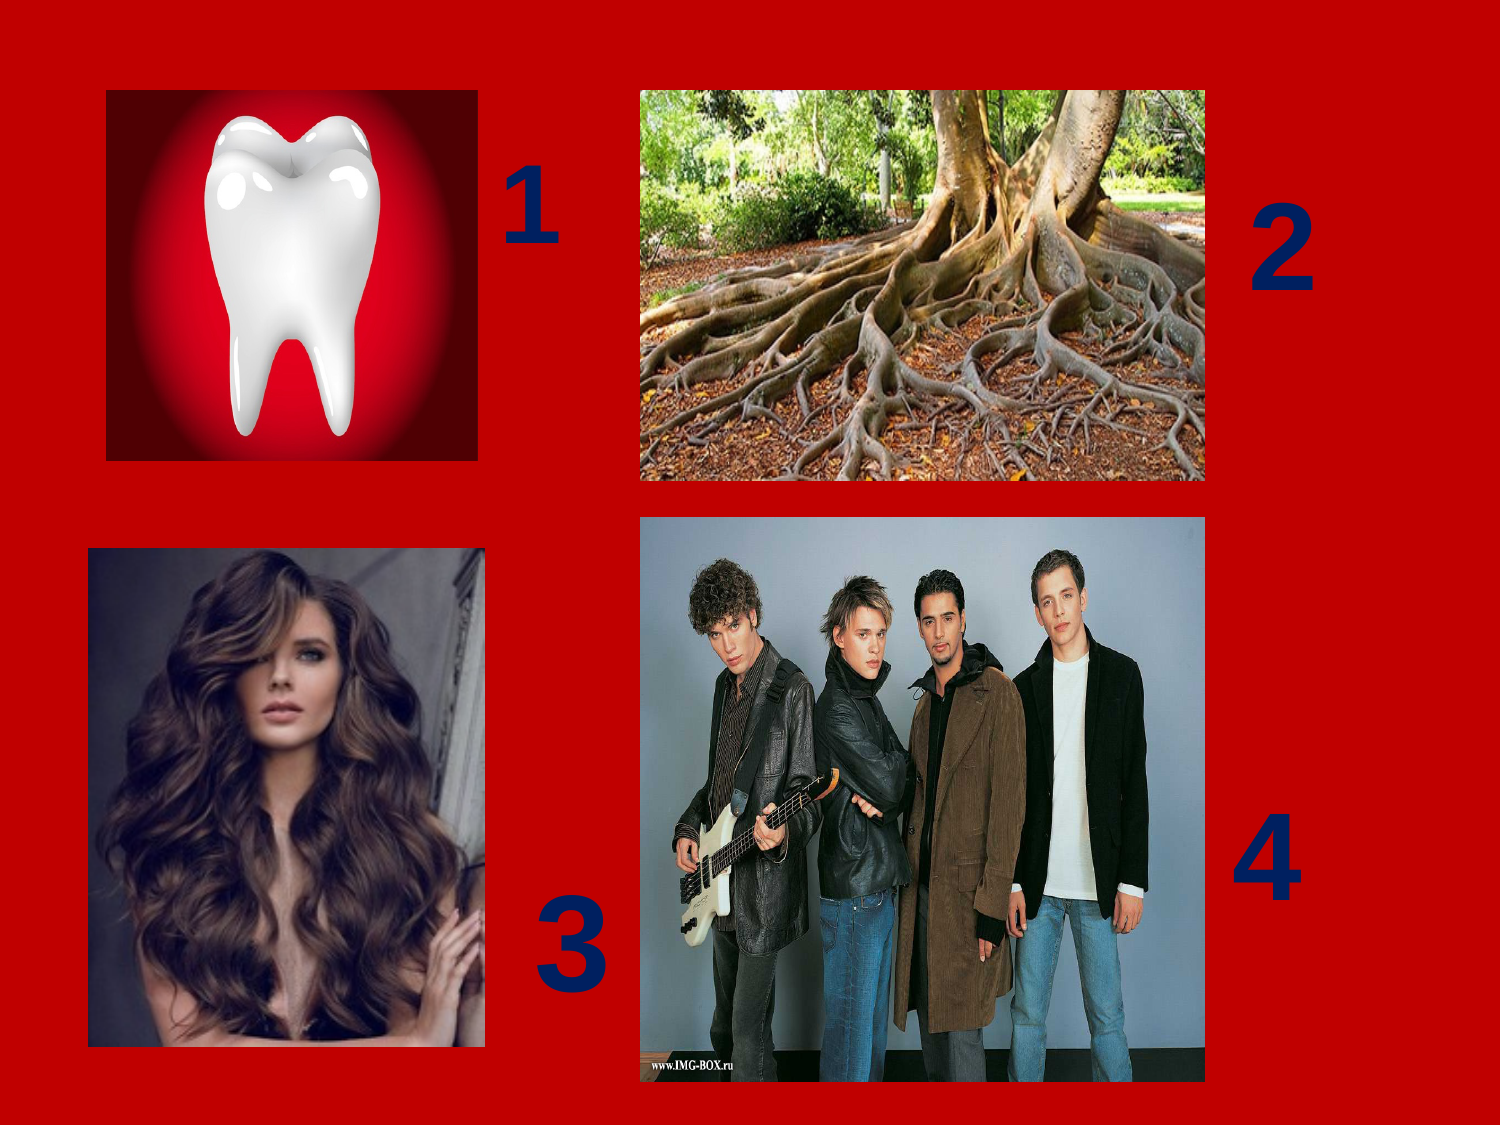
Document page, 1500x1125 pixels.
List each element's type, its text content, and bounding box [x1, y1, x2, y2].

picture [640, 89, 1206, 481]
text_box 2 [1209, 158, 1333, 323]
text_box 1 [484, 123, 577, 274]
picture [106, 89, 478, 461]
text_box 3 [519, 846, 627, 1027]
picture [640, 516, 1206, 1082]
text_box 4 [1217, 768, 1317, 933]
picture [88, 548, 485, 1048]
